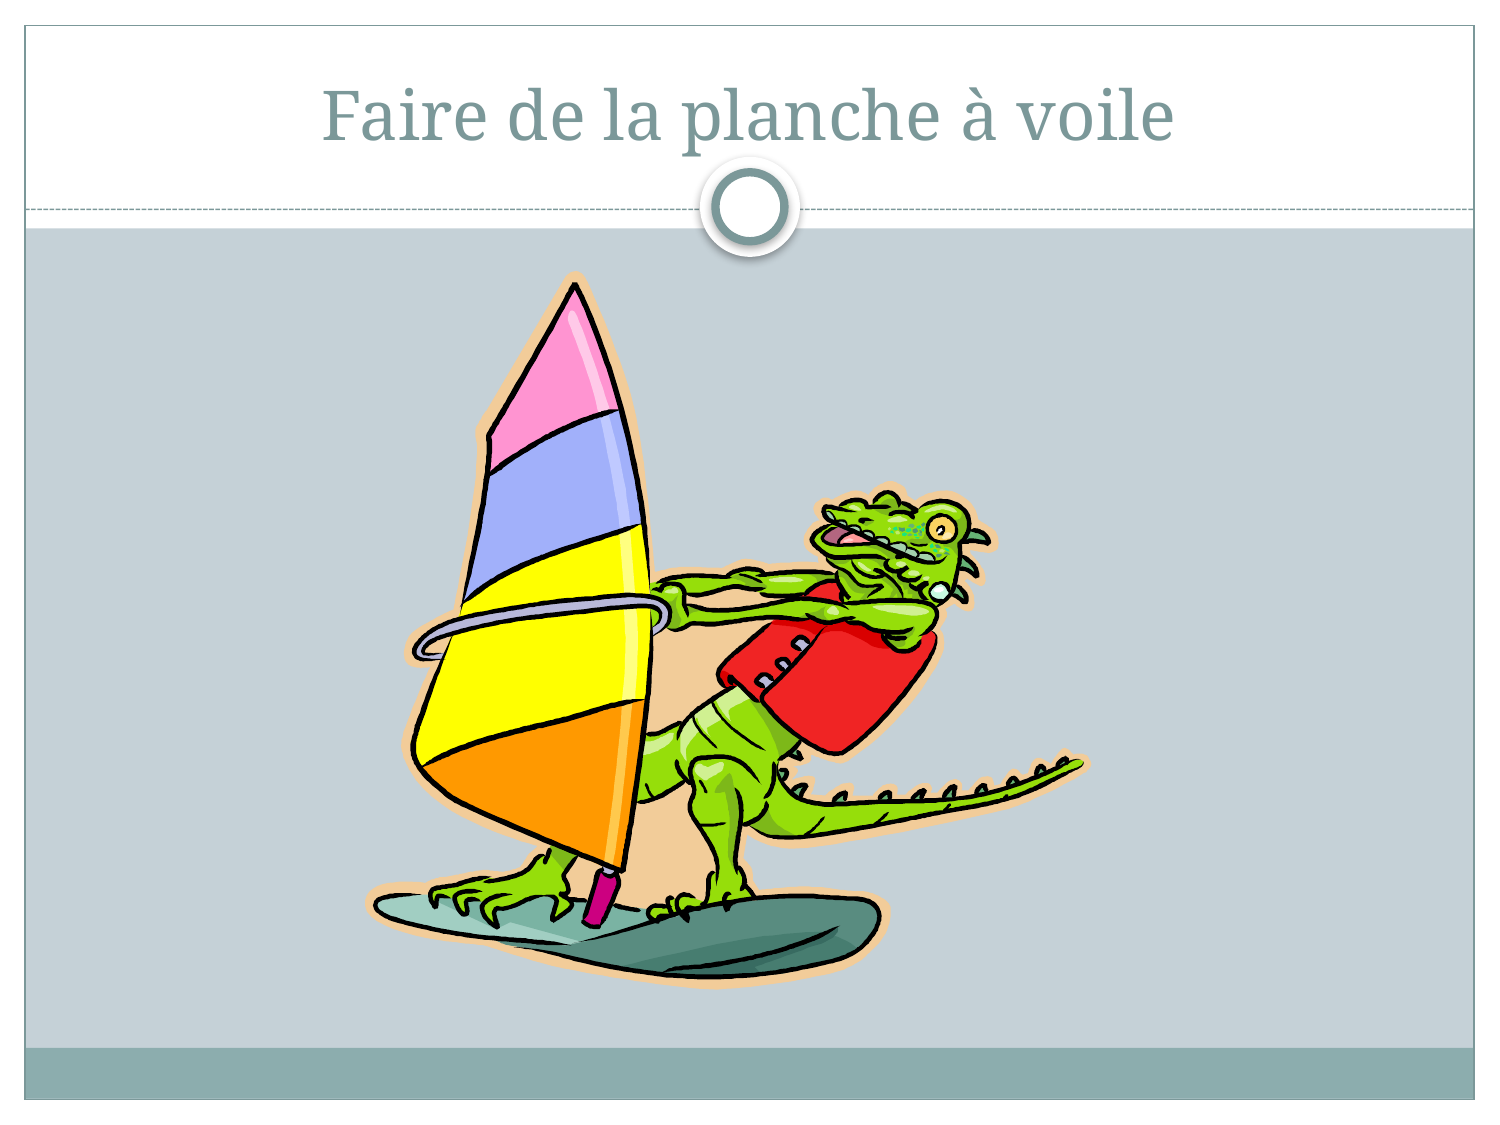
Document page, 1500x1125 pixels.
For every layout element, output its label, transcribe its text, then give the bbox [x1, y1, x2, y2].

title Faire de la planche à voile [49, 37, 1450, 162]
picture [362, 262, 1101, 999]
